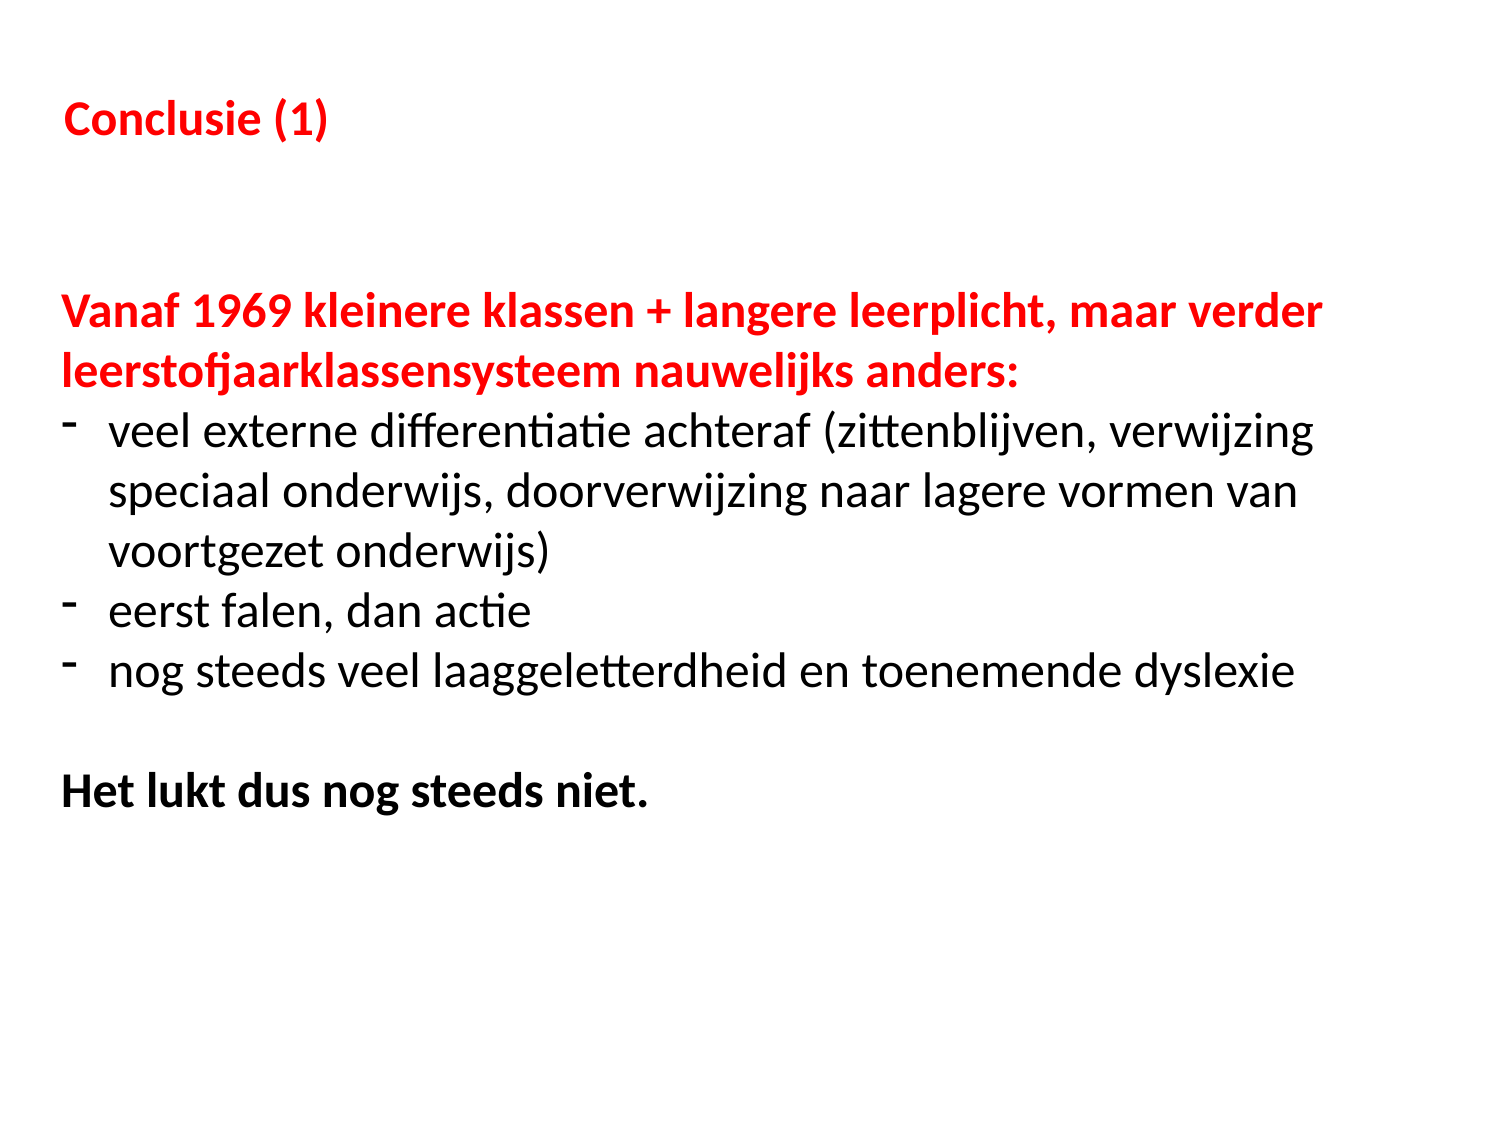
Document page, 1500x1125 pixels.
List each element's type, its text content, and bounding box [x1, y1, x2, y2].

text_box Vanaf 1969 kleinere klassen + langere leerplicht, maar verder leerstofjaarklassensysteem nauwelijks anders: veel externe differentiatie achteraf (zittenblijven, verwijzing speciaal onderwijs, doorverwijzing naar lagere vormen van voortgezet onderwijs) eerst falen, dan actie nog steeds veel laaggeletterdheid en toenemende dyslexie Het lukt dus nog steeds niet. [46, 270, 1358, 825]
text_box Conclusie (1) [49, 78, 1361, 198]
